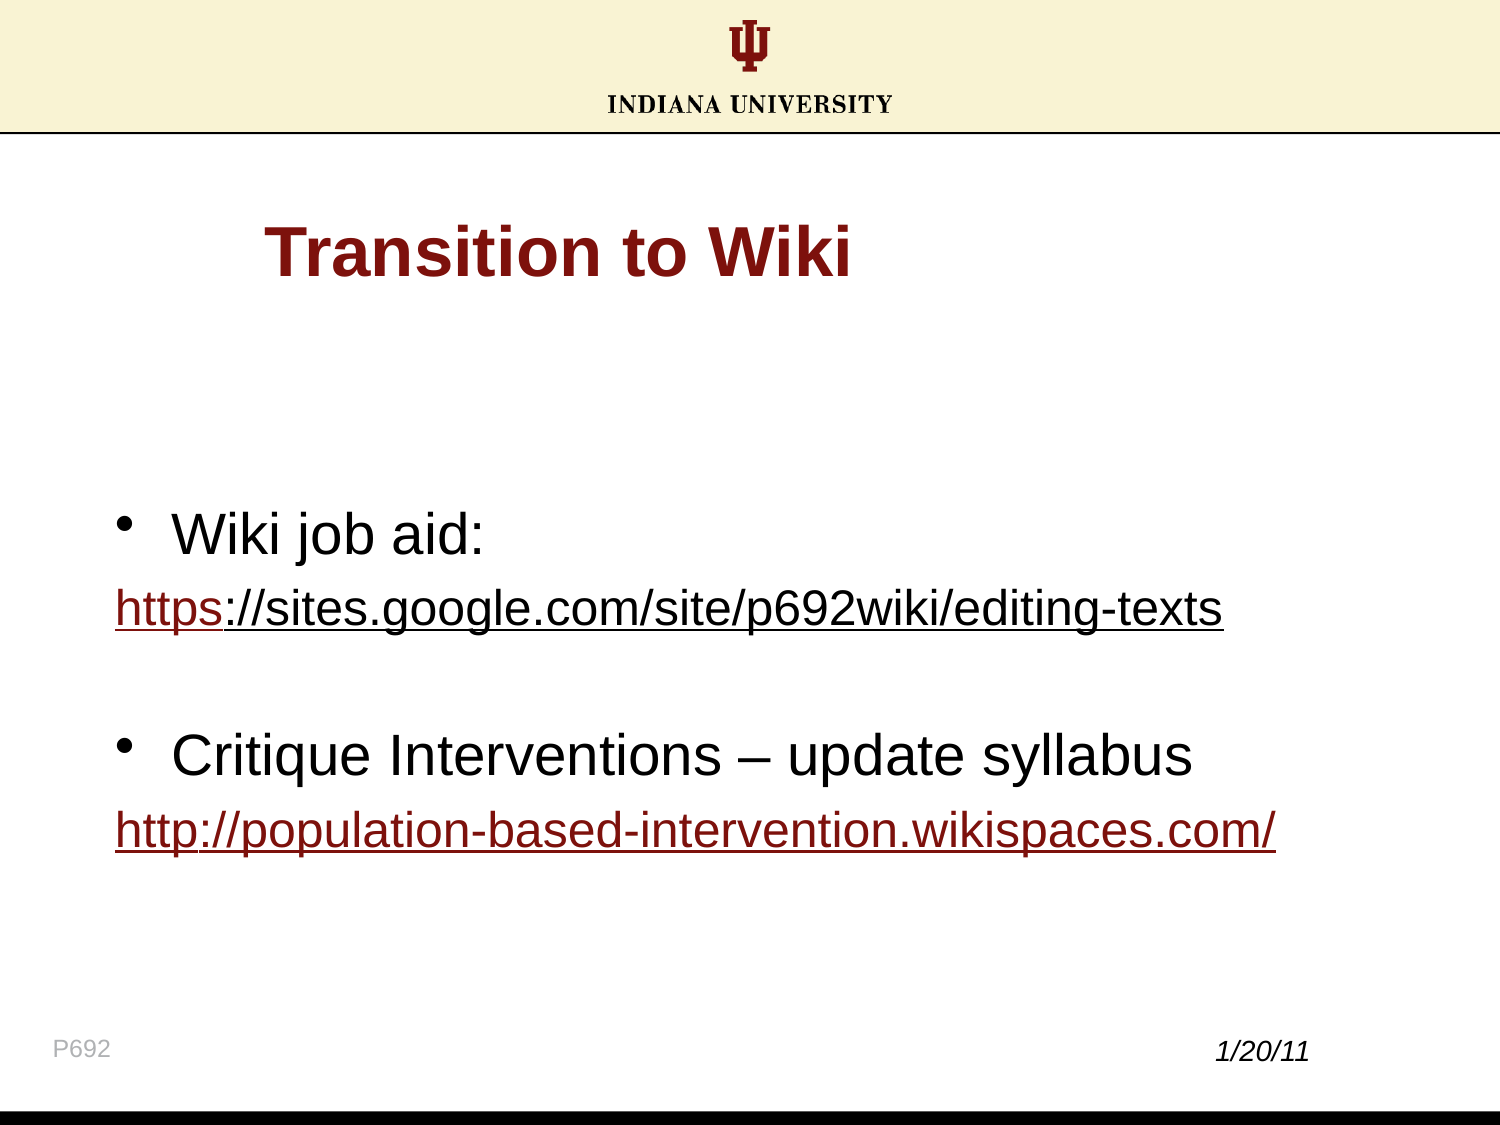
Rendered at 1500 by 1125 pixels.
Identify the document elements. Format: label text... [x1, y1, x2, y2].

title Transition to Wiki [249, 154, 1417, 324]
list Wiki job aid: https://sites.google.com/site/p692wiki/editing-texts Critique Interventions – update syllabus http://population-based-intervention.wikispaces.com/ [99, 324, 1417, 988]
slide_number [1199, 1024, 1463, 1076]
footer P692 [37, 1024, 851, 1076]
picture [608, 20, 892, 113]
